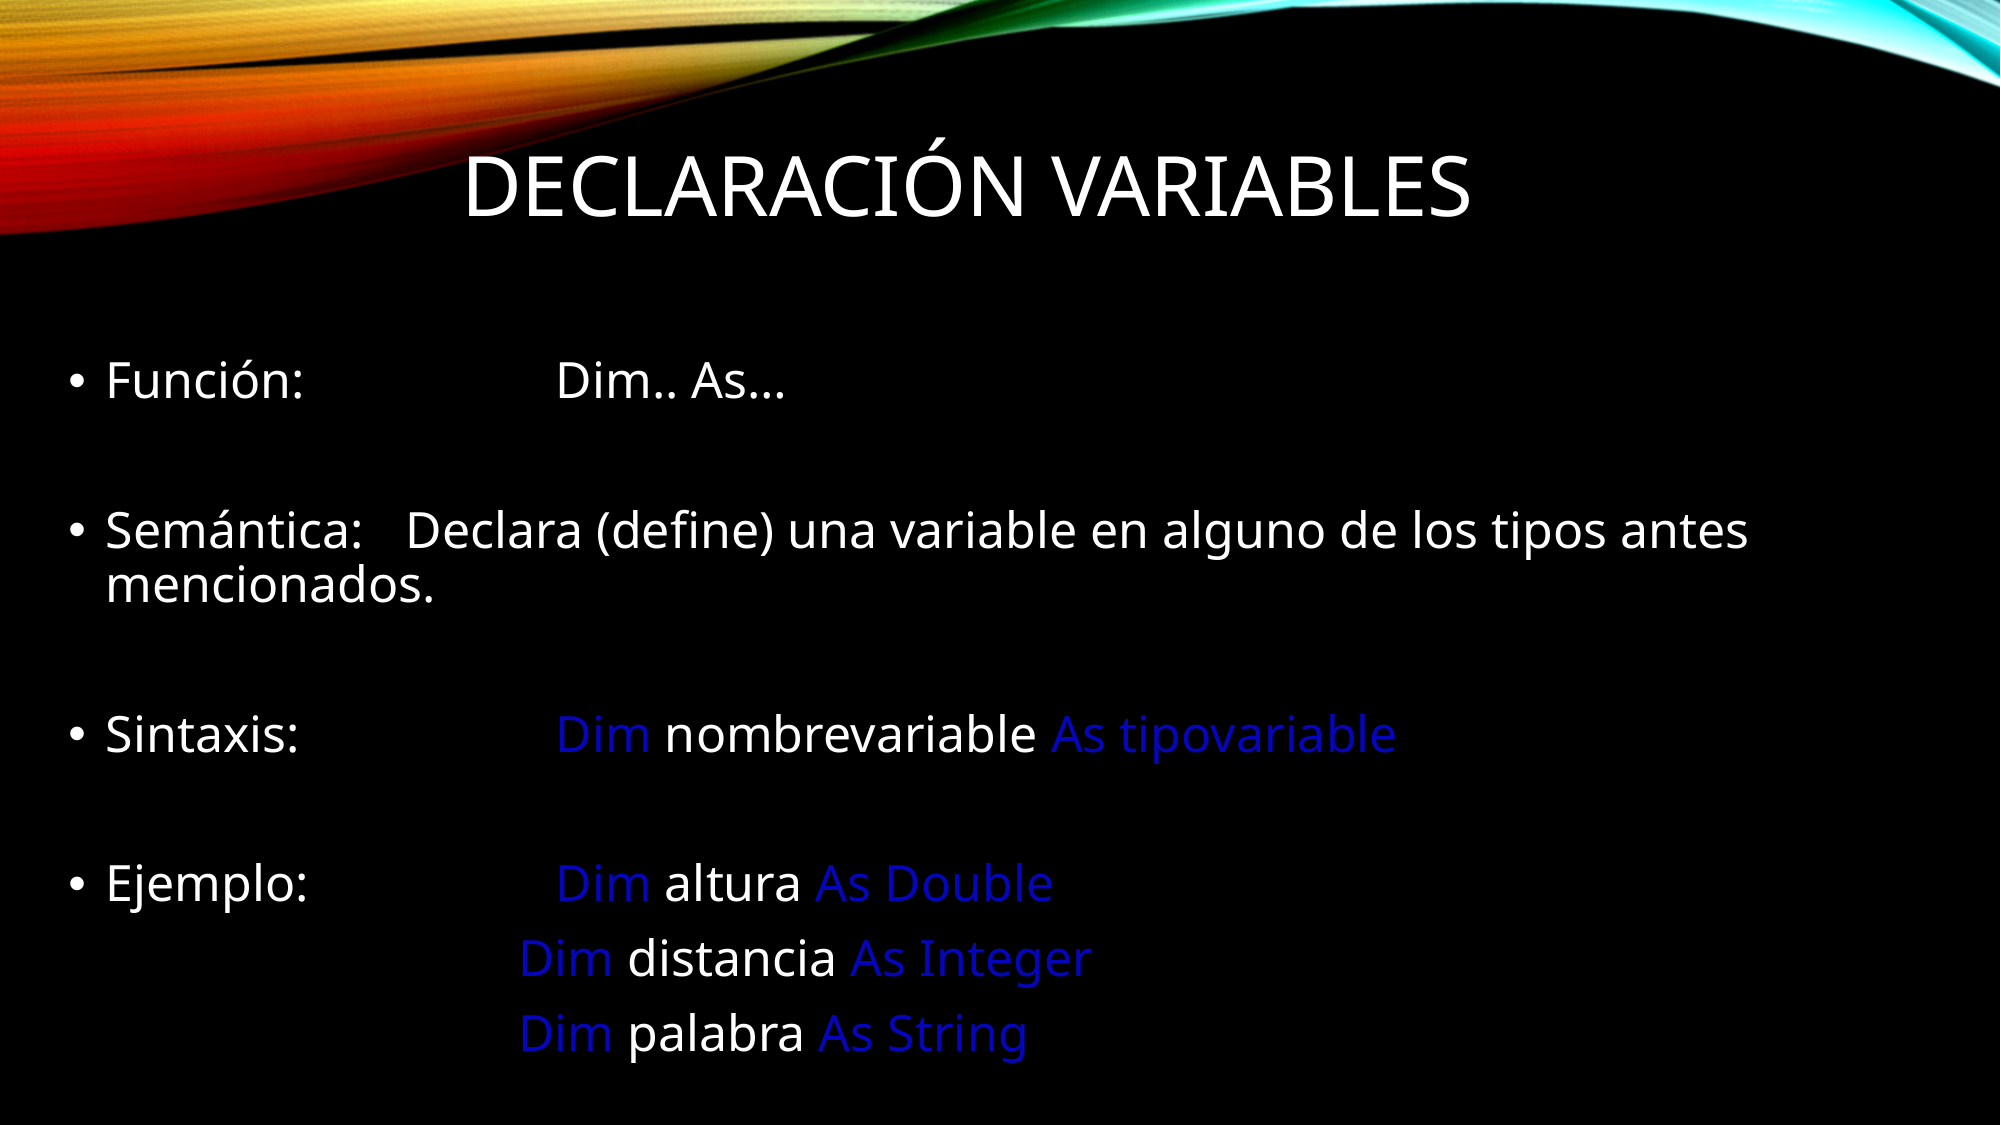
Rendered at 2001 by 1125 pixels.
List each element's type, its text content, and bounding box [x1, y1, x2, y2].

title Declaración Variables [267, 109, 1668, 269]
list Función: Dim.. As… Semántica: Declara (define) una variable en alguno de los tipos antes mencionados. Sintaxis: Dim nombrevariable As tipovariable Ejemplo: Dim altura As Double Dim distancia As Integer Dim palabra As String [53, 348, 1882, 1125]
picture [0, 0, 2000, 237]
